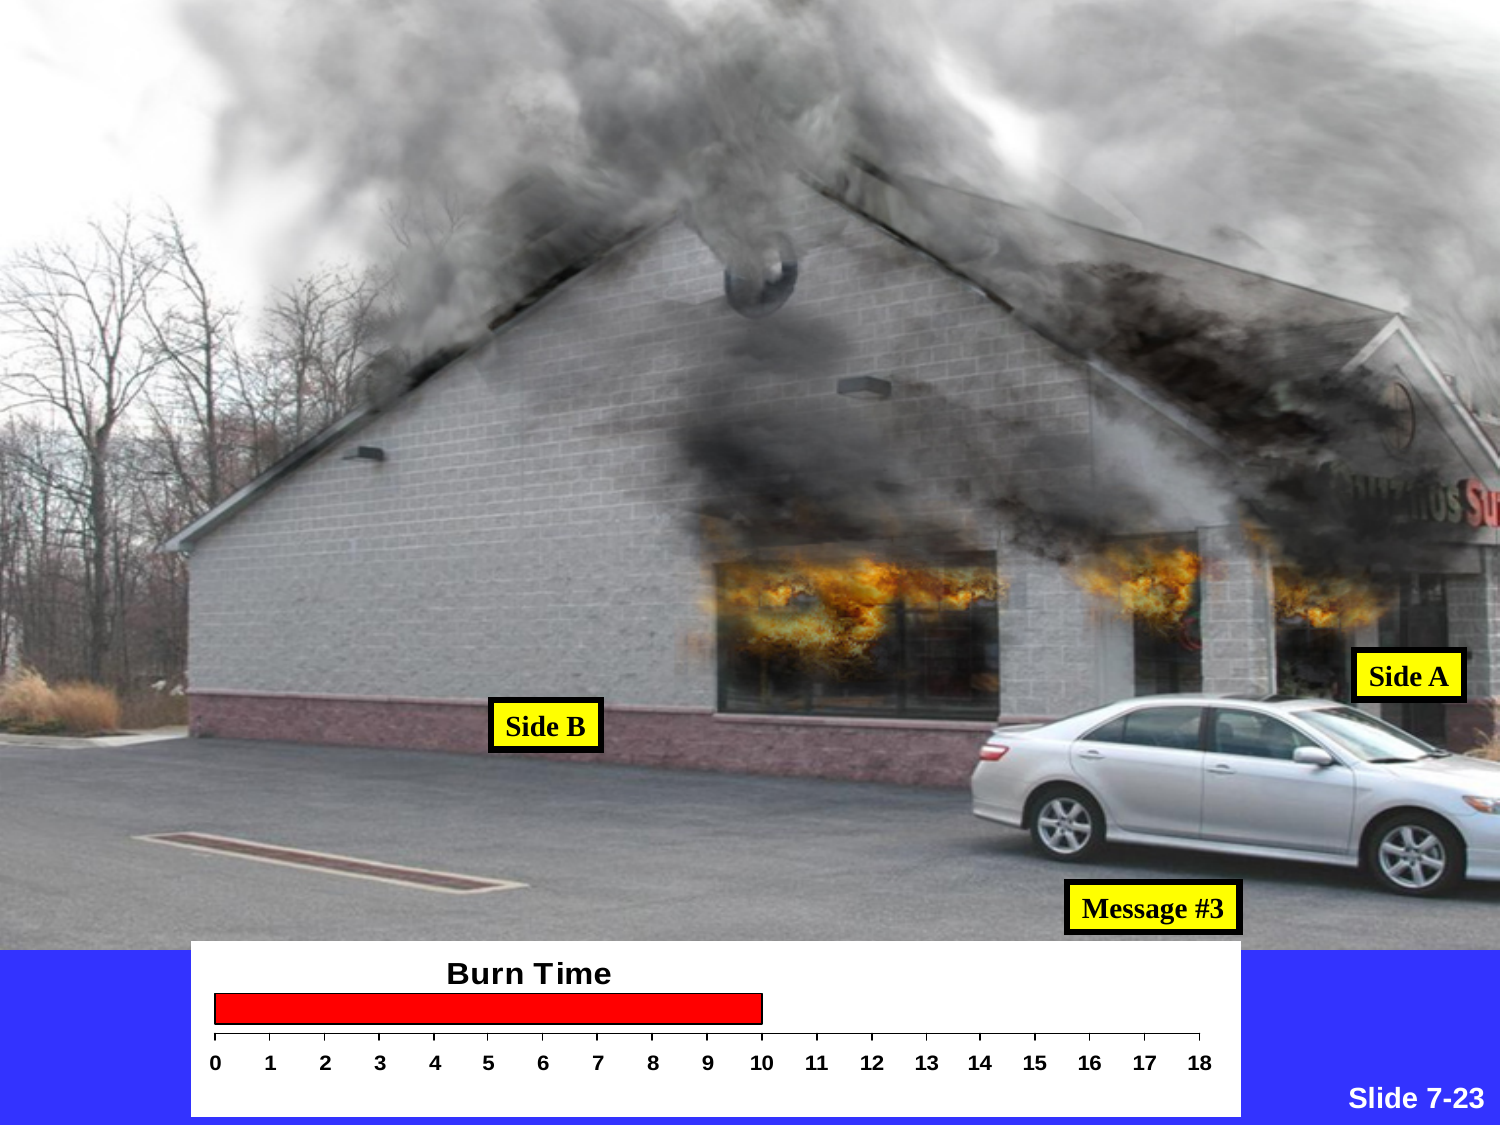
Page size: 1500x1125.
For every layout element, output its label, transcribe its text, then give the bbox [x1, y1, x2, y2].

picture [0, 0, 1500, 951]
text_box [190, 940, 1241, 1118]
slide_number Slide 7-308 [1238, 1071, 1500, 1125]
